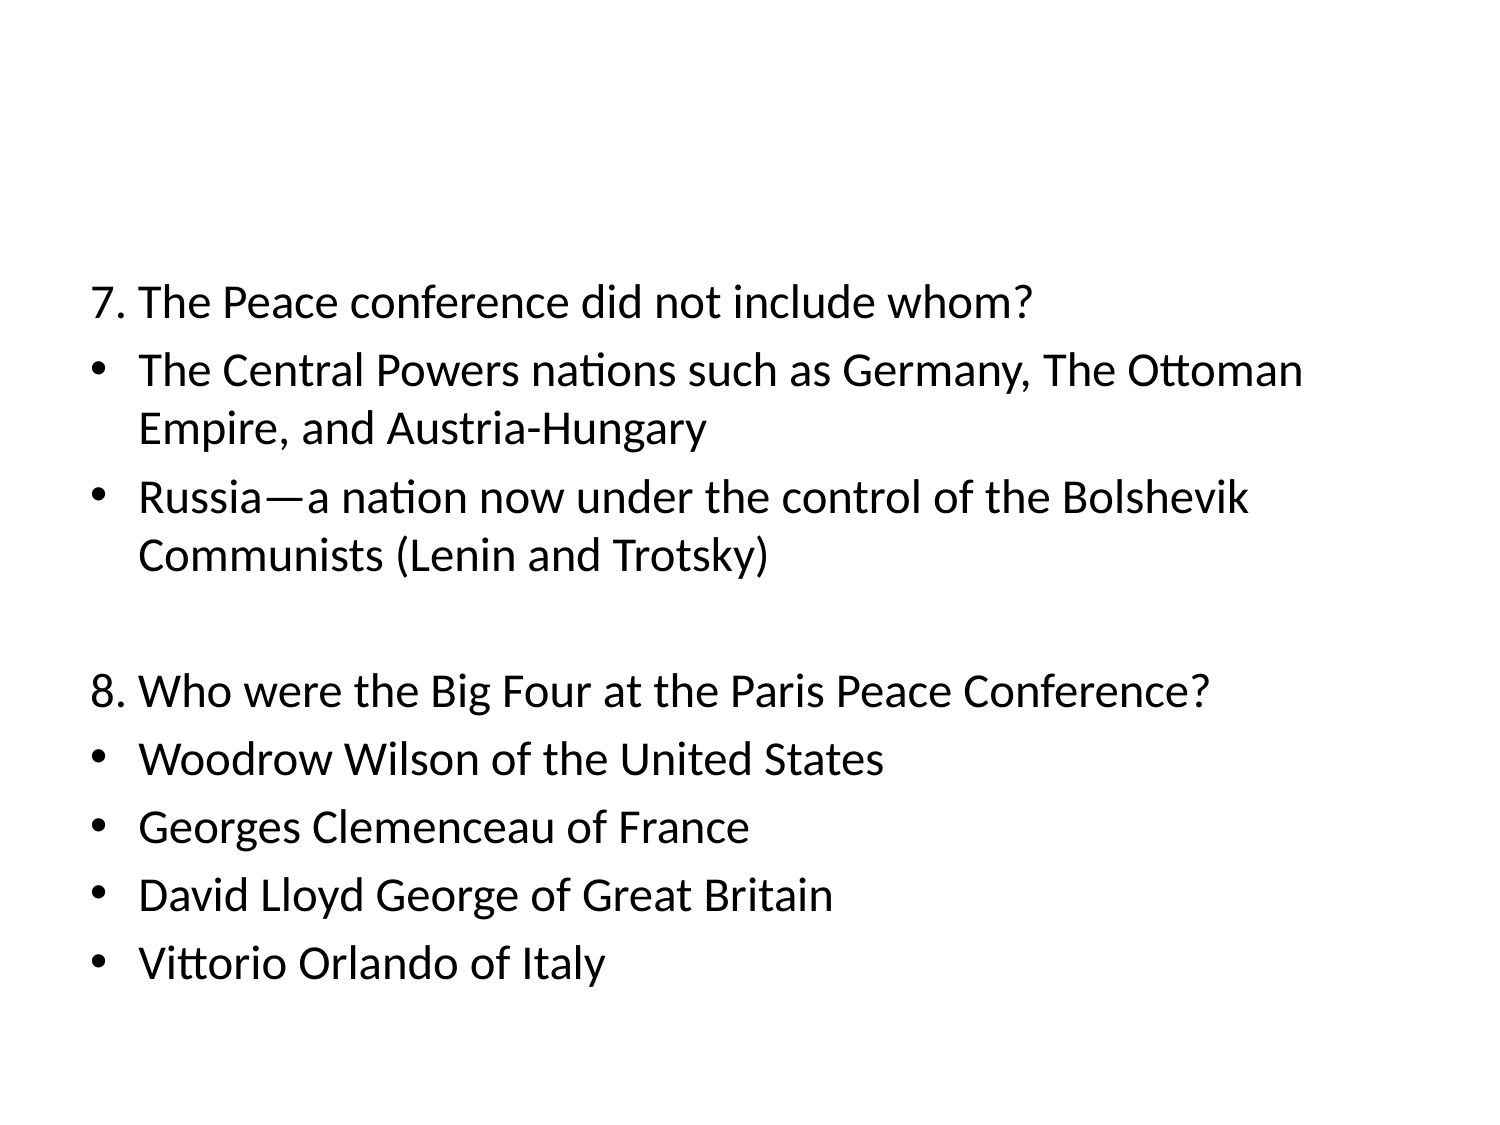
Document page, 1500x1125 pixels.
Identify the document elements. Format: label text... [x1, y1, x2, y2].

list 7. The Peace conference did not include whom? The Central Powers nations such as Germany, The Ottoman Empire, and Austria-Hungary Russia—a nation now under the control of the Bolshevik Communists (Lenin and Trotsky) 8. Who were the Big Four at the Paris Peace Conference? Woodrow Wilson of the United States Georges Clemenceau of France David Lloyd George of Great Britain Vittorio Orlando of Italy [75, 262, 1425, 1005]
